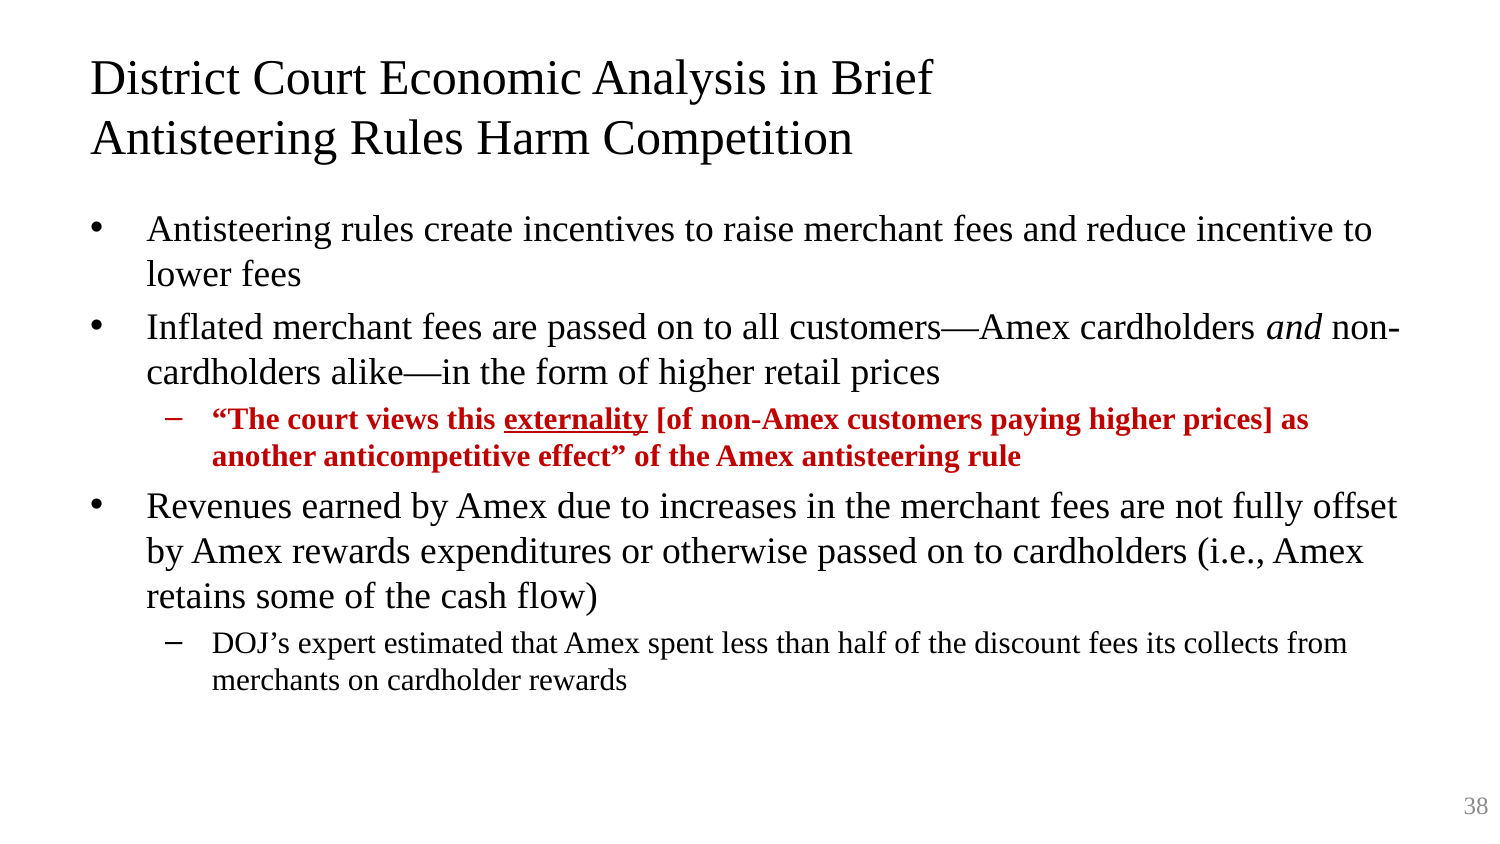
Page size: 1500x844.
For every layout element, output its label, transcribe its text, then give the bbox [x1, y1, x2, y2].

slide_number 38 [1162, 782, 1500, 828]
list Antisteering rules create incentives to raise merchant fees and reduce incentive to lower fees Inflated merchant fees are passed on to all customers—Amex cardholders and non-cardholders alike—in the form of higher retail prices “The court views this externality [of non-Amex customers paying higher prices] as another anticompetitive effect” of the Amex antisteering rule Revenues earned by Amex due to increases in the merchant fees are not fully offset by Amex rewards expenditures or otherwise passed on to cardholders (i.e., Amex retains some of the cash flow) DOJ’s expert estimated that Amex spent less than half of the discount fees its collects from merchants on cardholder rewards [75, 196, 1425, 754]
title District Court Economic Analysis in Brief Antisteering Rules Harm Competition [75, 33, 1425, 175]
